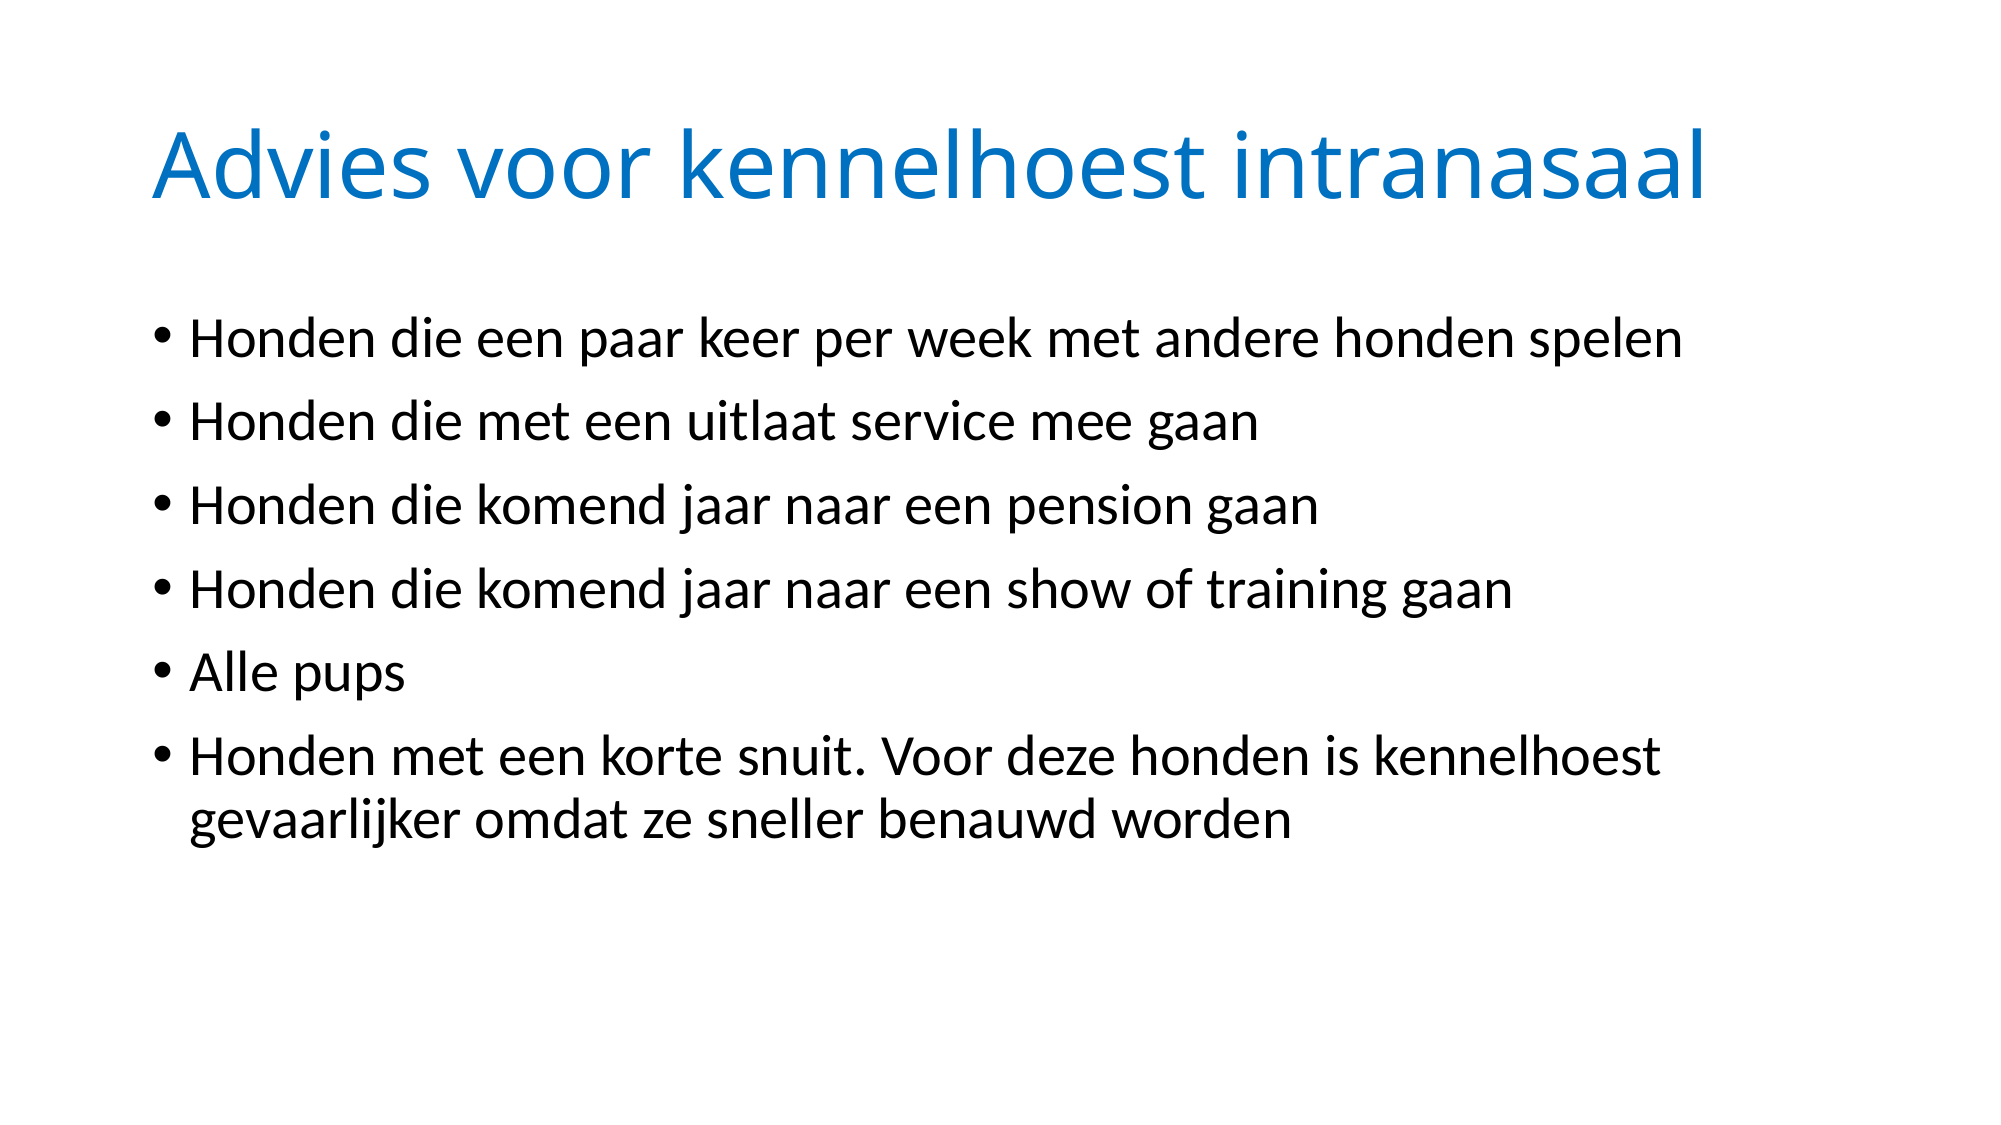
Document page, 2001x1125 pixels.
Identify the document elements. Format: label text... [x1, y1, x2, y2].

title Advies voor kennelhoest intranasaal [137, 59, 1863, 278]
list Honden die een paar keer per week met andere honden spelen Honden die met een uitlaat service mee gaan Honden die komend jaar naar een pension gaan Honden die komend jaar naar een show of training gaan Alle pups Honden met een korte snuit. Voor deze honden is kennelhoest gevaarlijker omdat ze sneller benauwd worden [137, 299, 1863, 1014]
